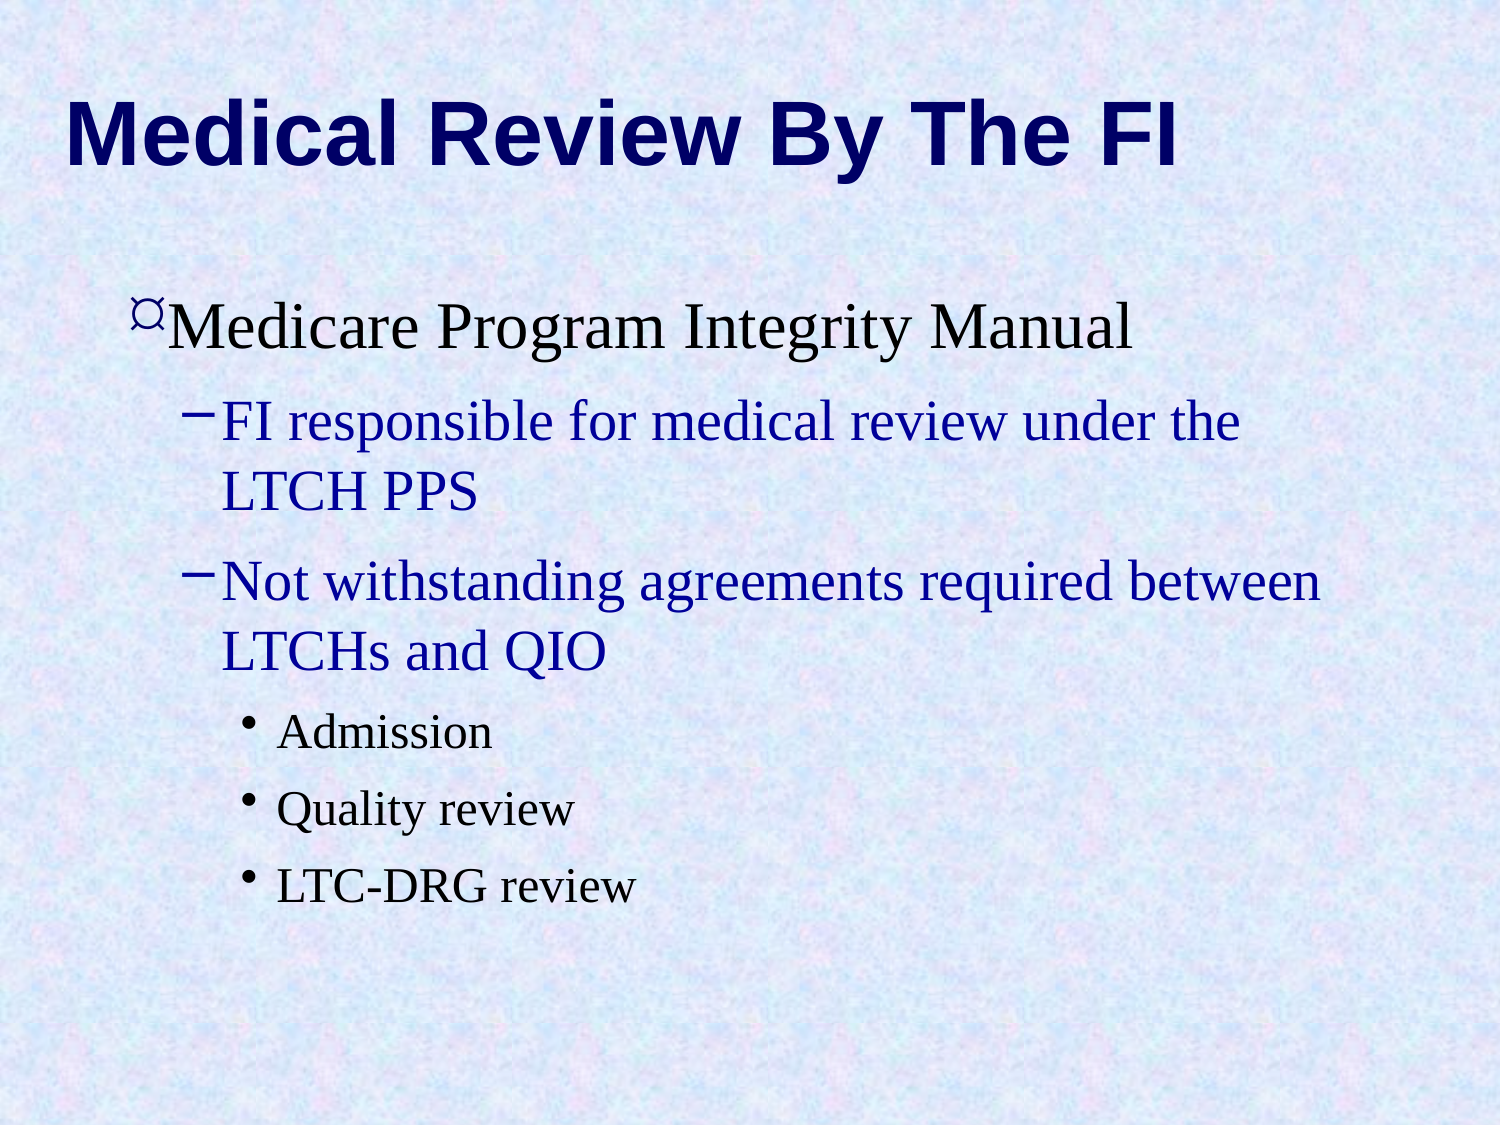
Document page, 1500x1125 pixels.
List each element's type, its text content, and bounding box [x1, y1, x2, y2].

list Medicare Program Integrity Manual FI responsible for medical review under the LTCH PPS Not withstanding agreements required between LTCHs and QIO Admission Quality review LTC-DRG review [112, 275, 1375, 1050]
title Medical Review By The FI [50, 37, 1450, 238]
